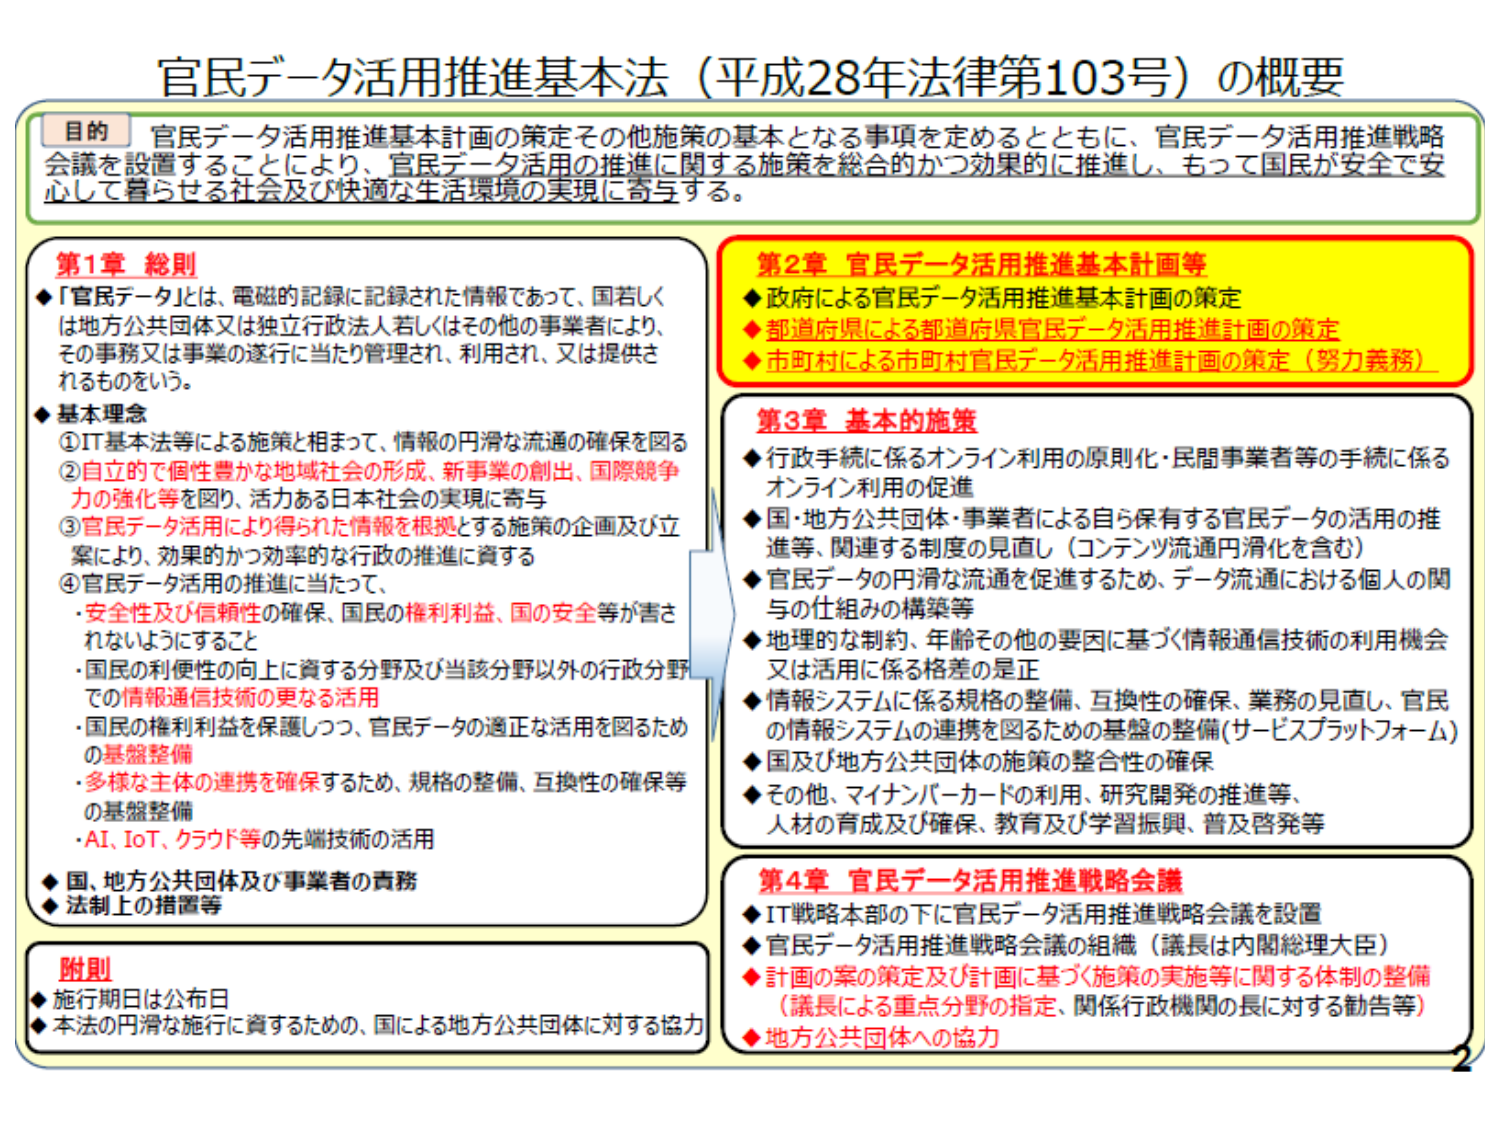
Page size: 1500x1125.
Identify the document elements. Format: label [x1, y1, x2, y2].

picture [14, 53, 1485, 1072]
